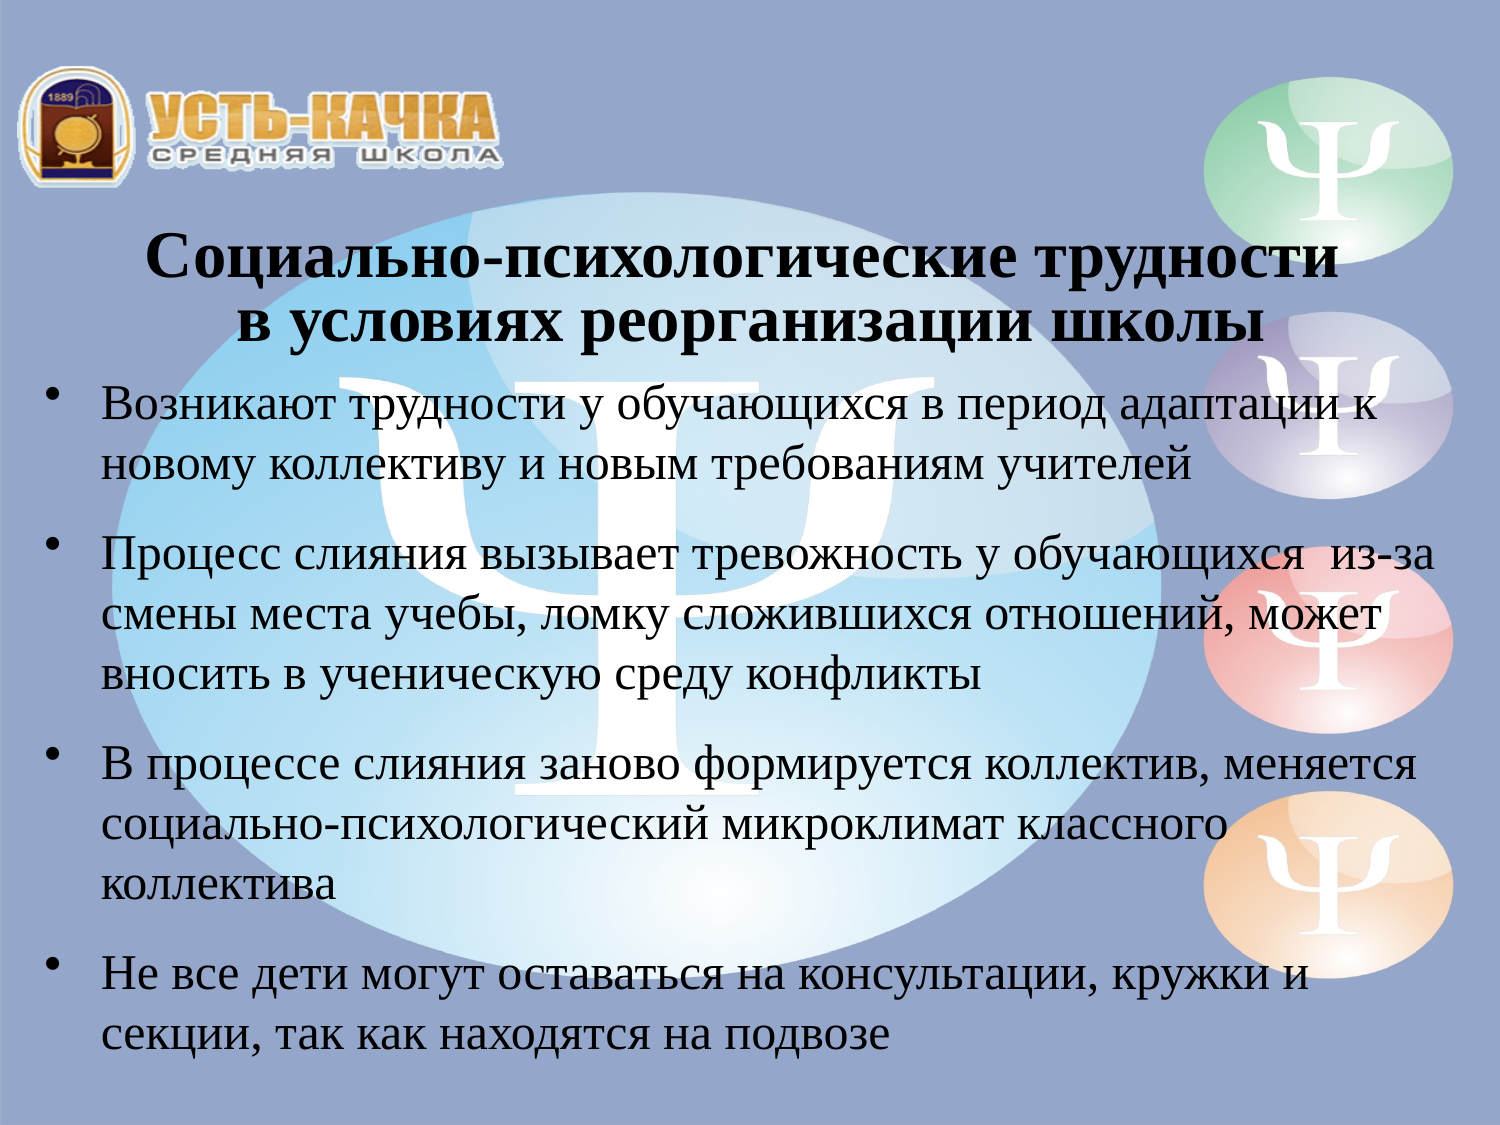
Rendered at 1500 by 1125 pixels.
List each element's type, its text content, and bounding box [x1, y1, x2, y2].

picture [17, 66, 505, 189]
list Возникают трудности у обучающихся в период адаптации к новому коллективу и новым требованиям учителей Процесс слияния вызывает тревожность у обучающихся из-за смены места учебы, ломку сложившихся отношений, может вносить в ученическую среду конфликты В процессе слияния заново формируется коллектив, меняется социально-психологический микроклимат классного коллектива Не все дети могут оставаться на консультации, кружки и секции, так как находятся на подвозе [29, 361, 1471, 1006]
title Социально-психологические трудности в условиях реорганизации школы [41, 127, 1463, 361]
